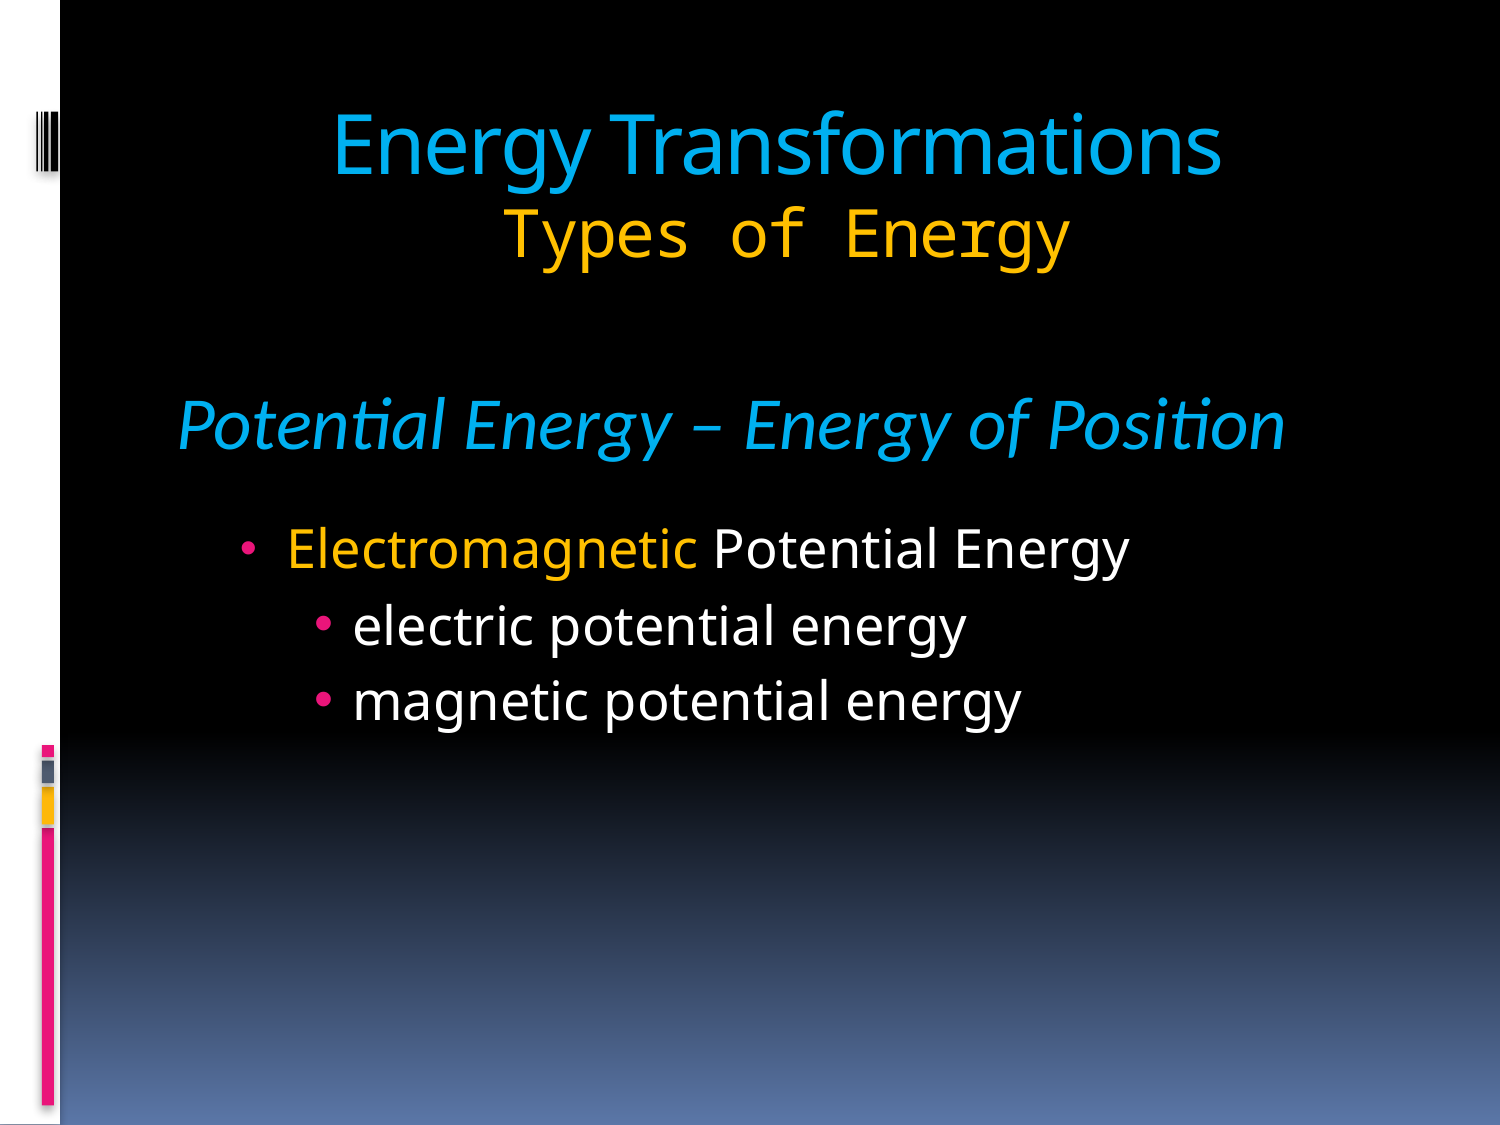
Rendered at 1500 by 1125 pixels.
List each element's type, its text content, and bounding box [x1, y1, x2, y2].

list Potential Energy – Energy of Position Electromagnetic Potential Energy electric potential energy magnetic potential energy [150, 292, 1425, 1043]
title Energy Transformations Types of Energy [150, 83, 1425, 234]
